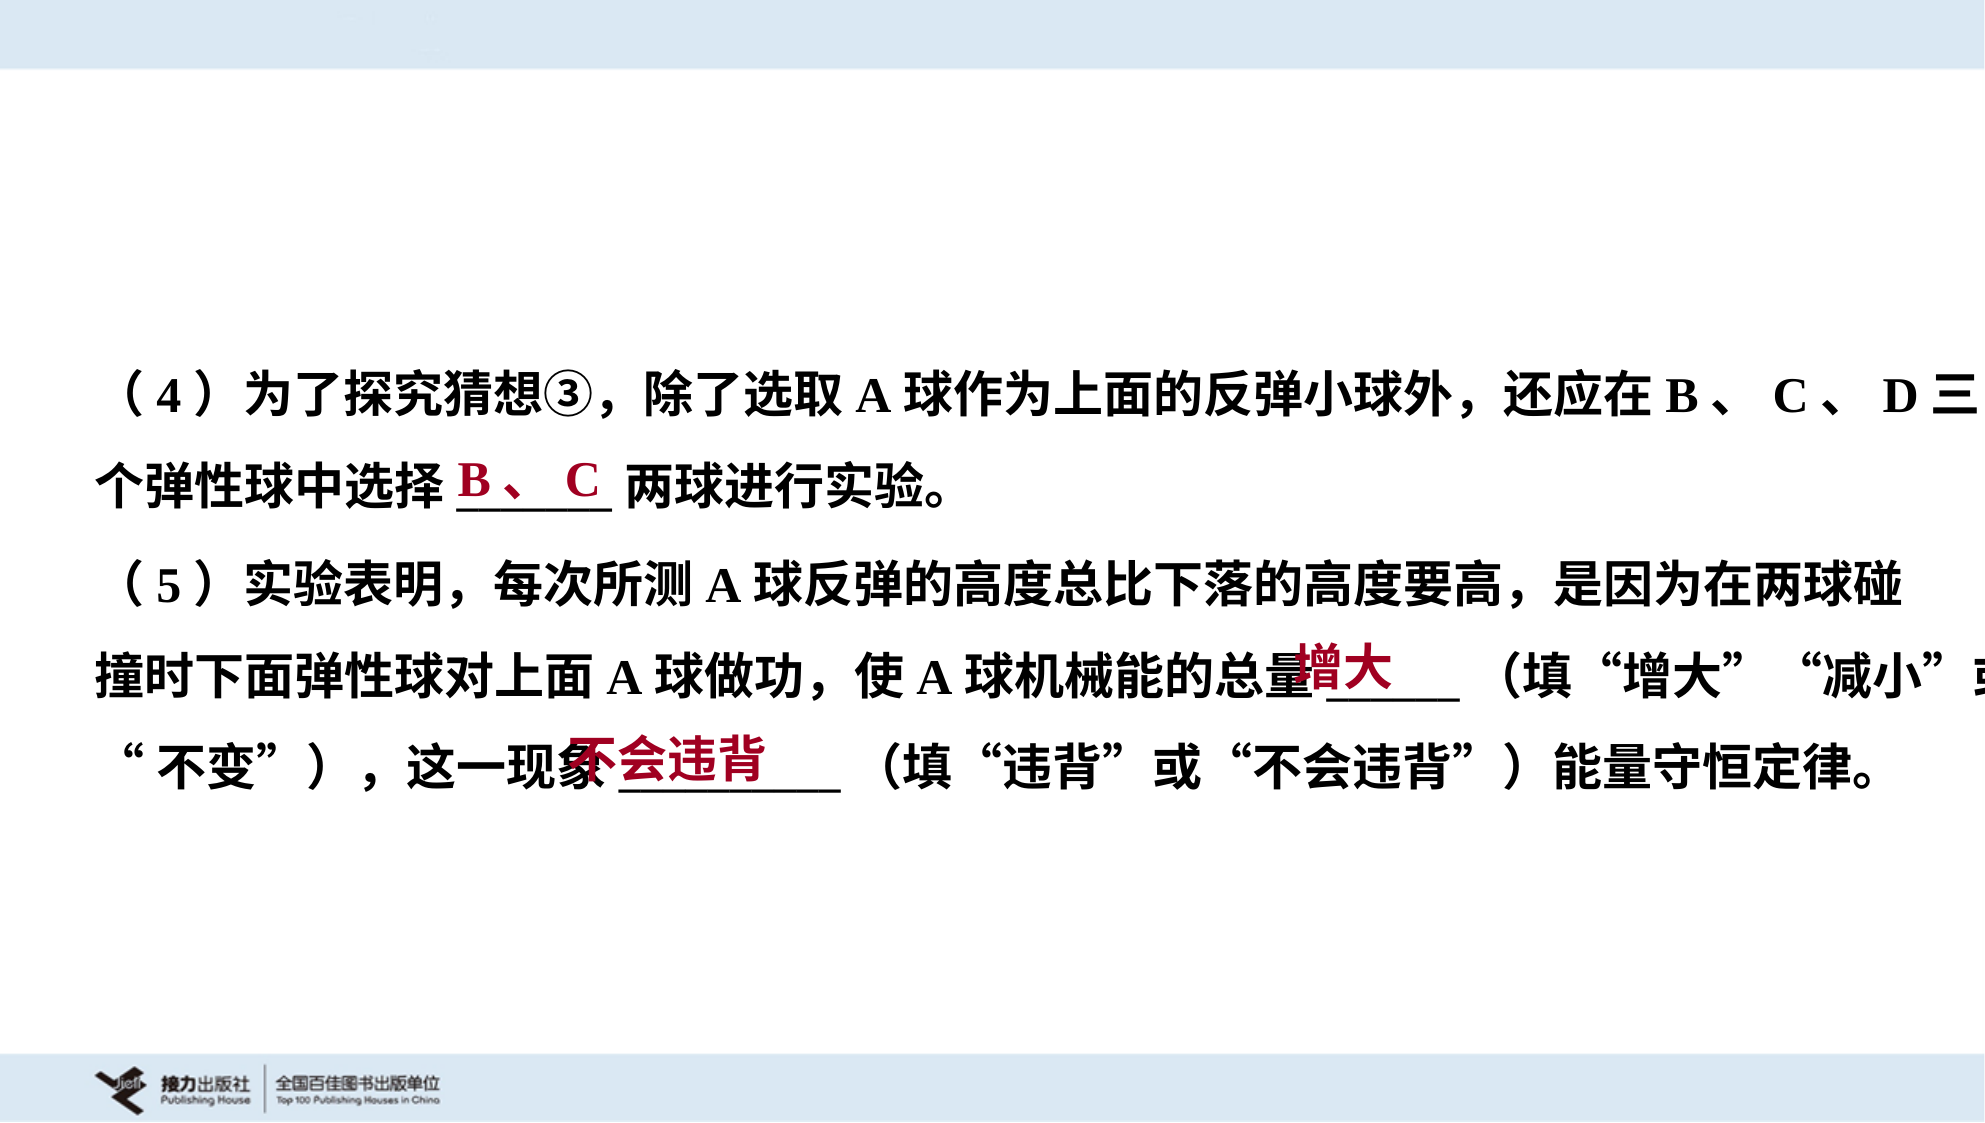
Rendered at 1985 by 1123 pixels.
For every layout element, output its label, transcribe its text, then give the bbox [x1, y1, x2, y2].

picture [0, 0, 1985, 1122]
text_box （4）为了探究猜想③，除了选取A球作为上面的反弹小球外，还应在B、C、D三 个弹性球中选择_______两球进行实验。 [94, 331, 1892, 515]
text_box （5）实验表明，每次所测A球反弹的高度总比下落的高度要高，是因为在两球碰 撞时下面弹性球对上面A球做功，使A球机械能的总量______（填“增大”“减小”或 “不变”），这一现象__________（填“违背”或“不会违背”）能量守恒定律。 [94, 520, 1892, 796]
text_box 增大 [1275, 607, 1413, 696]
text_box B、C [451, 418, 608, 506]
text_box 不会违背 [549, 699, 787, 787]
